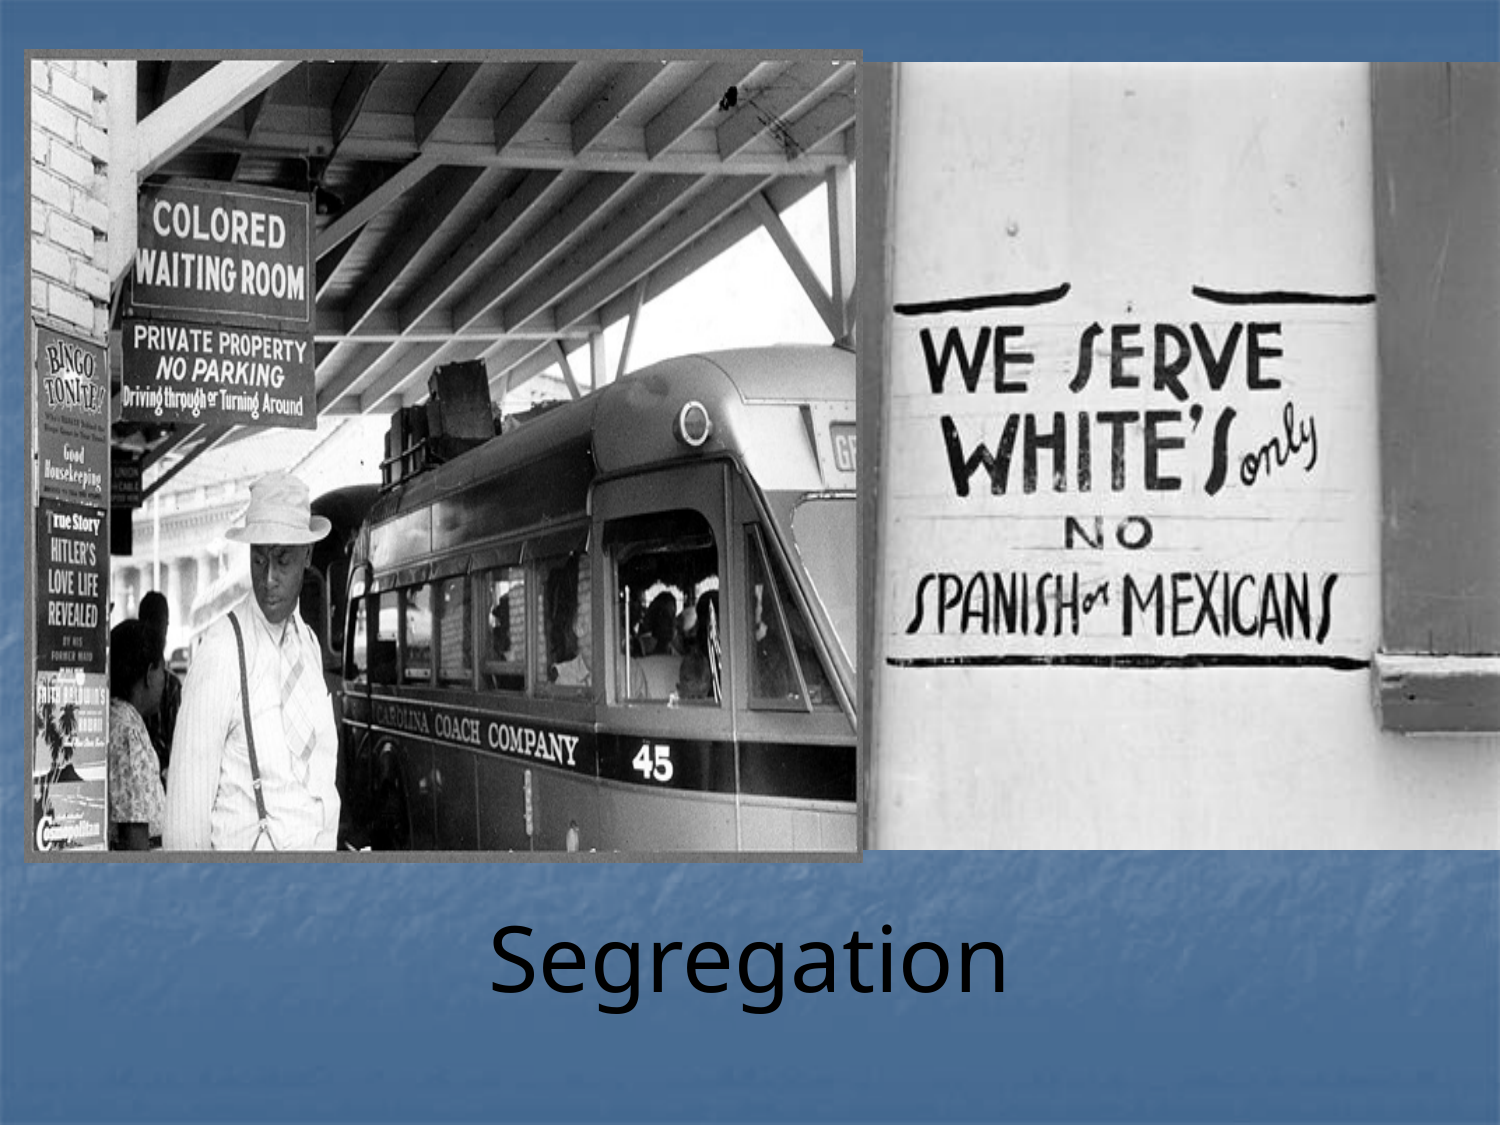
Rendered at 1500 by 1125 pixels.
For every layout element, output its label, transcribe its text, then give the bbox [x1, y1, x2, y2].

title Segregation [74, 862, 1426, 1051]
picture [24, 49, 1500, 863]
